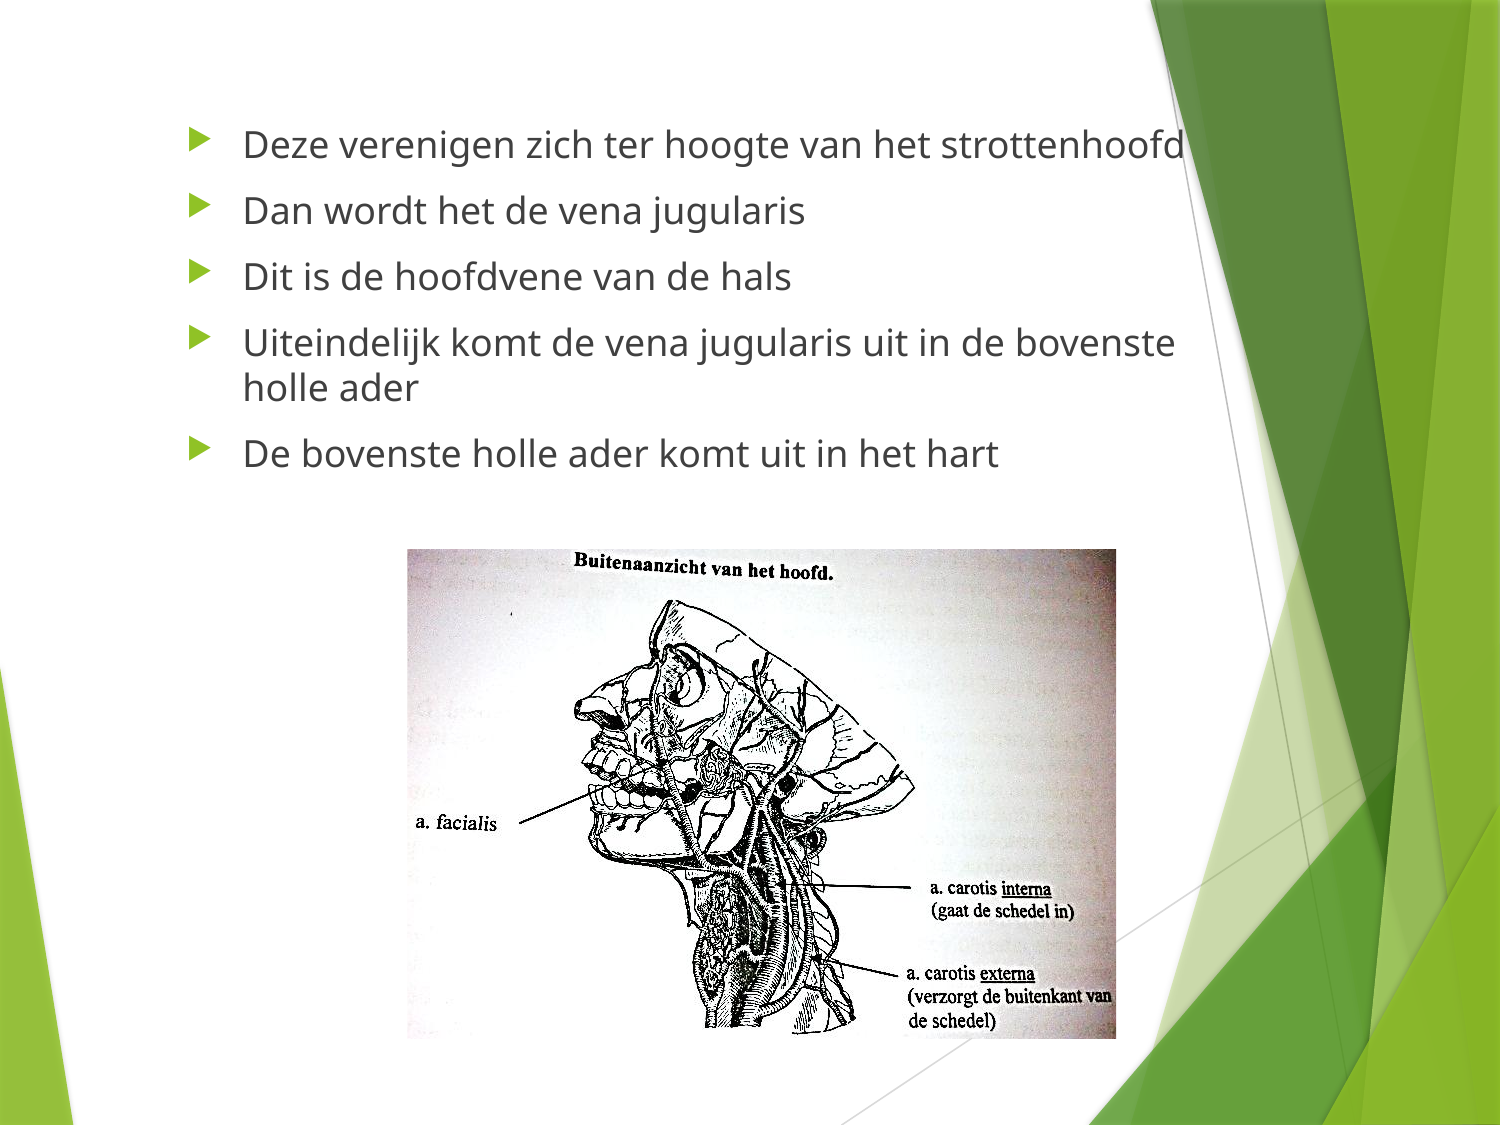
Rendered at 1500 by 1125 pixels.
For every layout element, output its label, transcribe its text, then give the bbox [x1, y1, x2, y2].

picture [406, 548, 1117, 1039]
list Deze verenigen zich ter hoogte van het strottenhoofd Dan wordt het de vena jugularis Dit is de hoofdvene van de hals Uiteindelijk komt de vena jugularis uit in de bovenste holle ader De bovenste holle ader komt uit in het hart [171, 113, 1283, 957]
